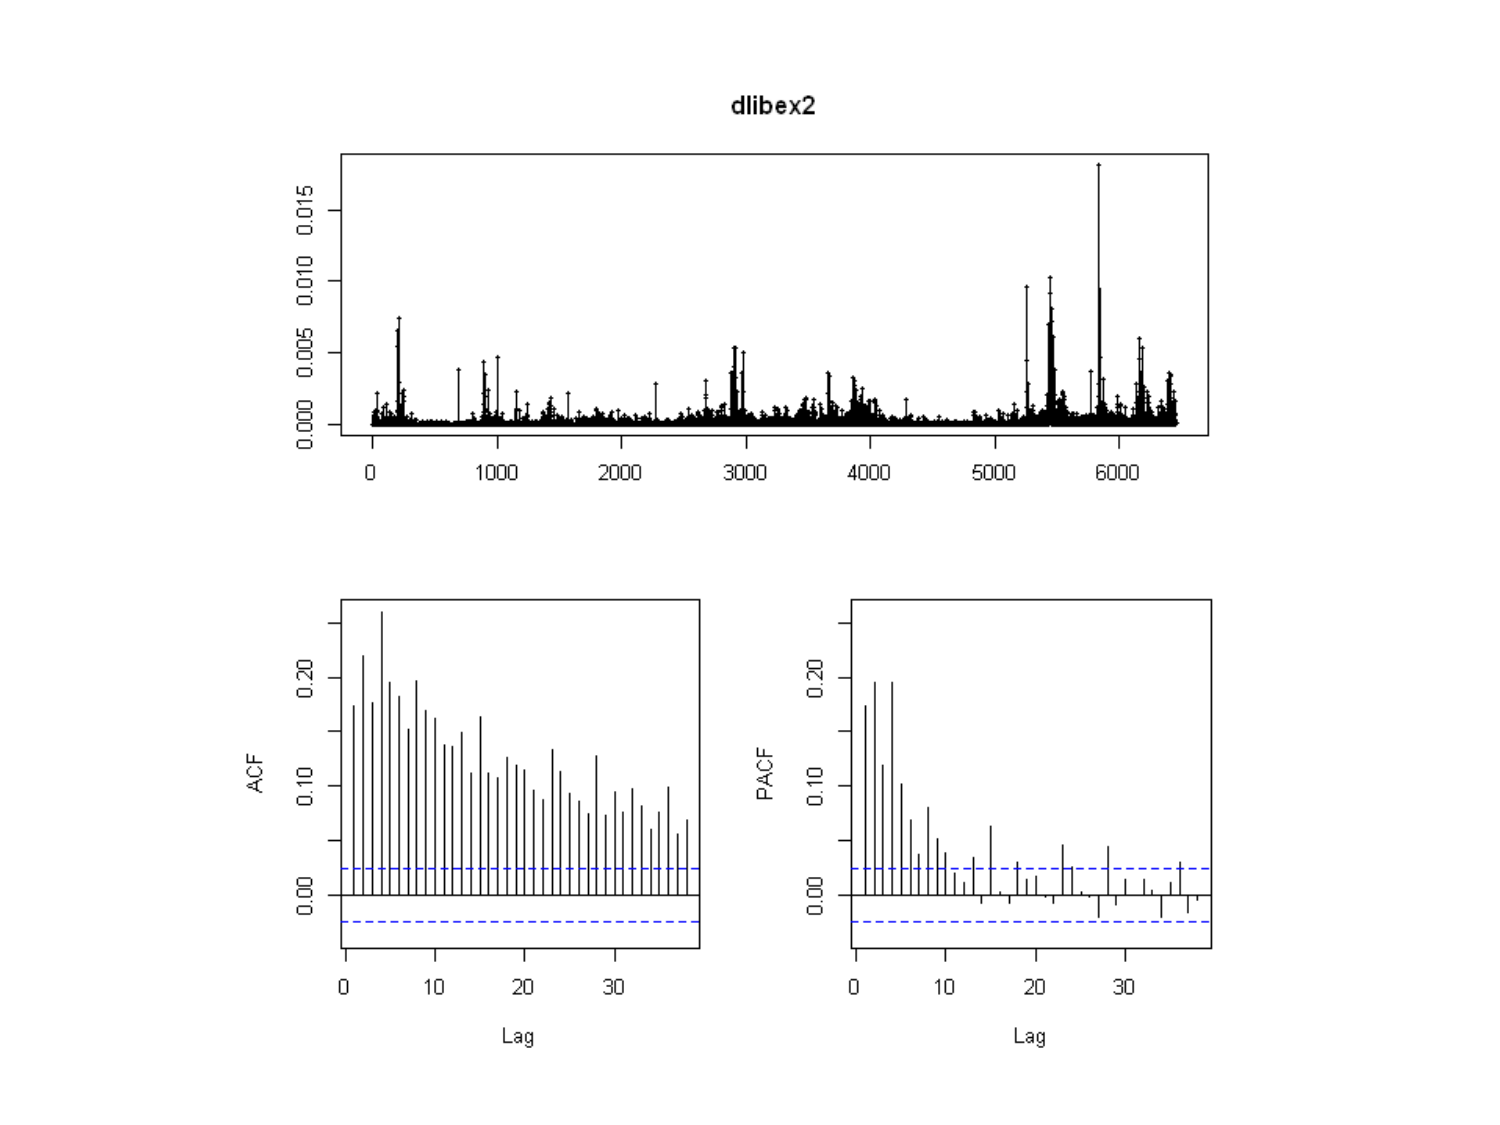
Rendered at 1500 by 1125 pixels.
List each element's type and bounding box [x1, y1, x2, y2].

picture [239, 52, 1261, 1073]
